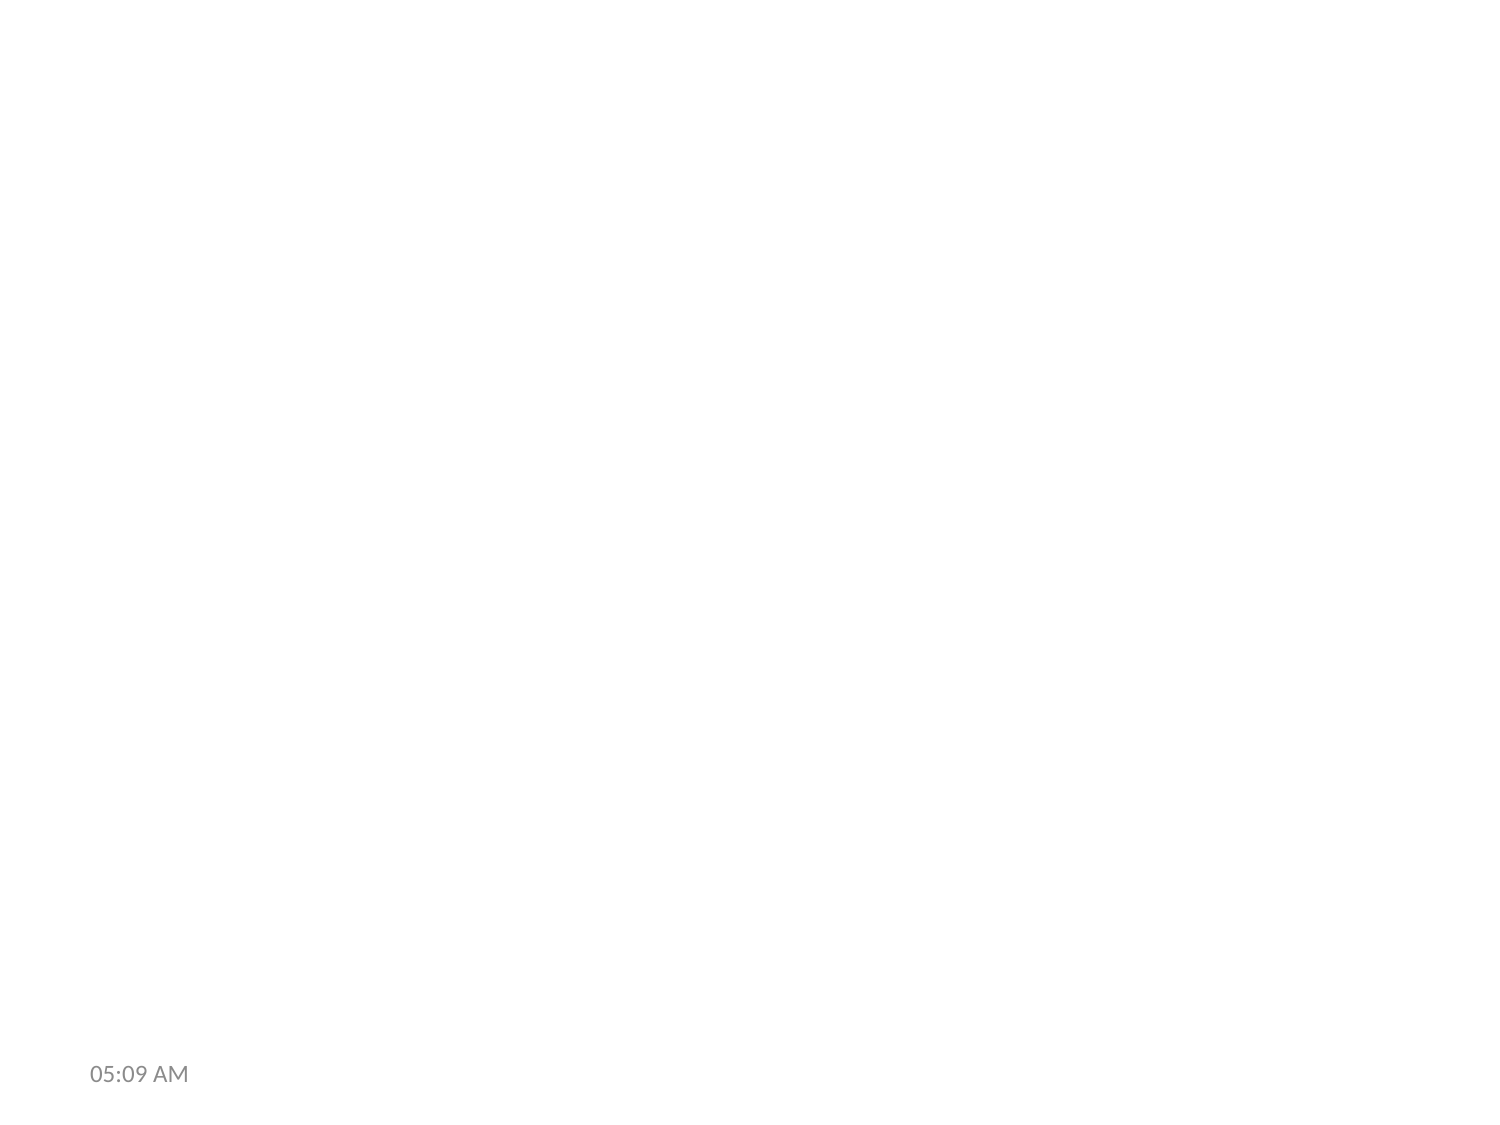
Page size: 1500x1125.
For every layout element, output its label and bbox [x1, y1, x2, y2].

slide_number [75, 1042, 425, 1103]
